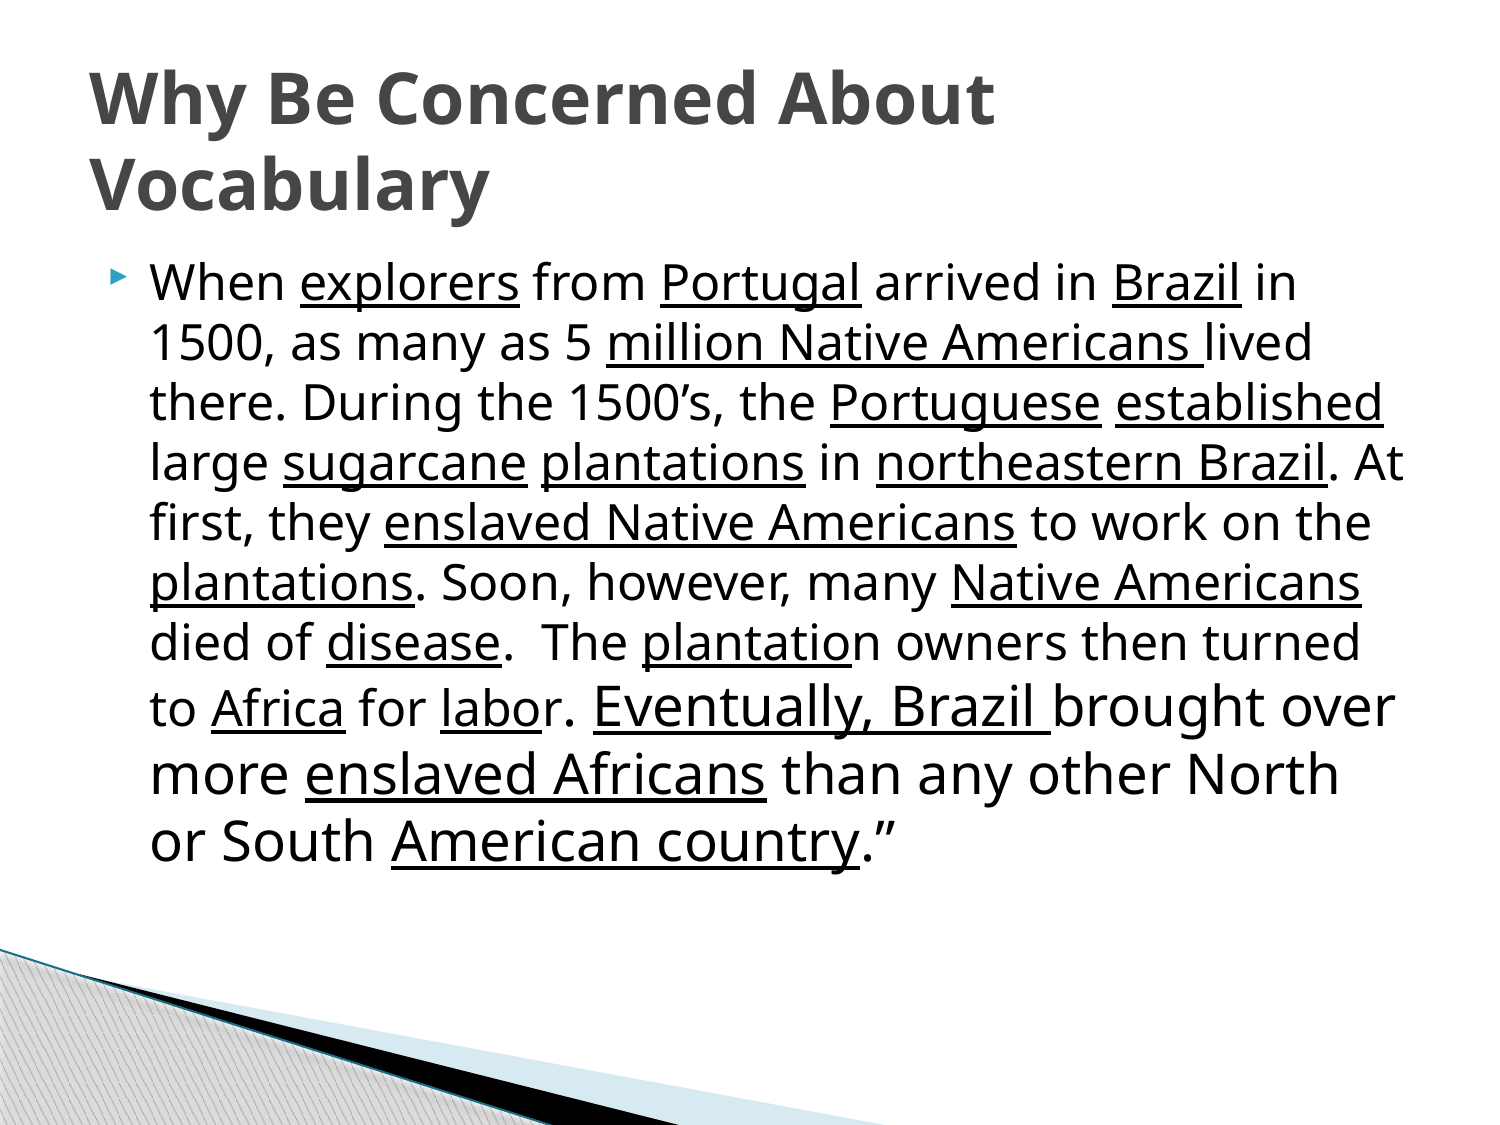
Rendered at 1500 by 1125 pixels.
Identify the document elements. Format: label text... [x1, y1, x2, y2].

title Why Be Concerned About Vocabulary [75, 45, 1425, 233]
list When explorers from Portugal arrived in Brazil in 1500, as many as 5 million Native Americans lived there. During the 1500’s, the Portuguese established large sugarcane plantations in northeastern Brazil. At first, they enslaved Native Americans to work on the plantations. Soon, however, many Native Americans died of disease. The plantation owners then turned to Africa for labor. Eventually, Brazil brought over more enslaved Africans than any other North or South American country.” [75, 243, 1425, 986]
